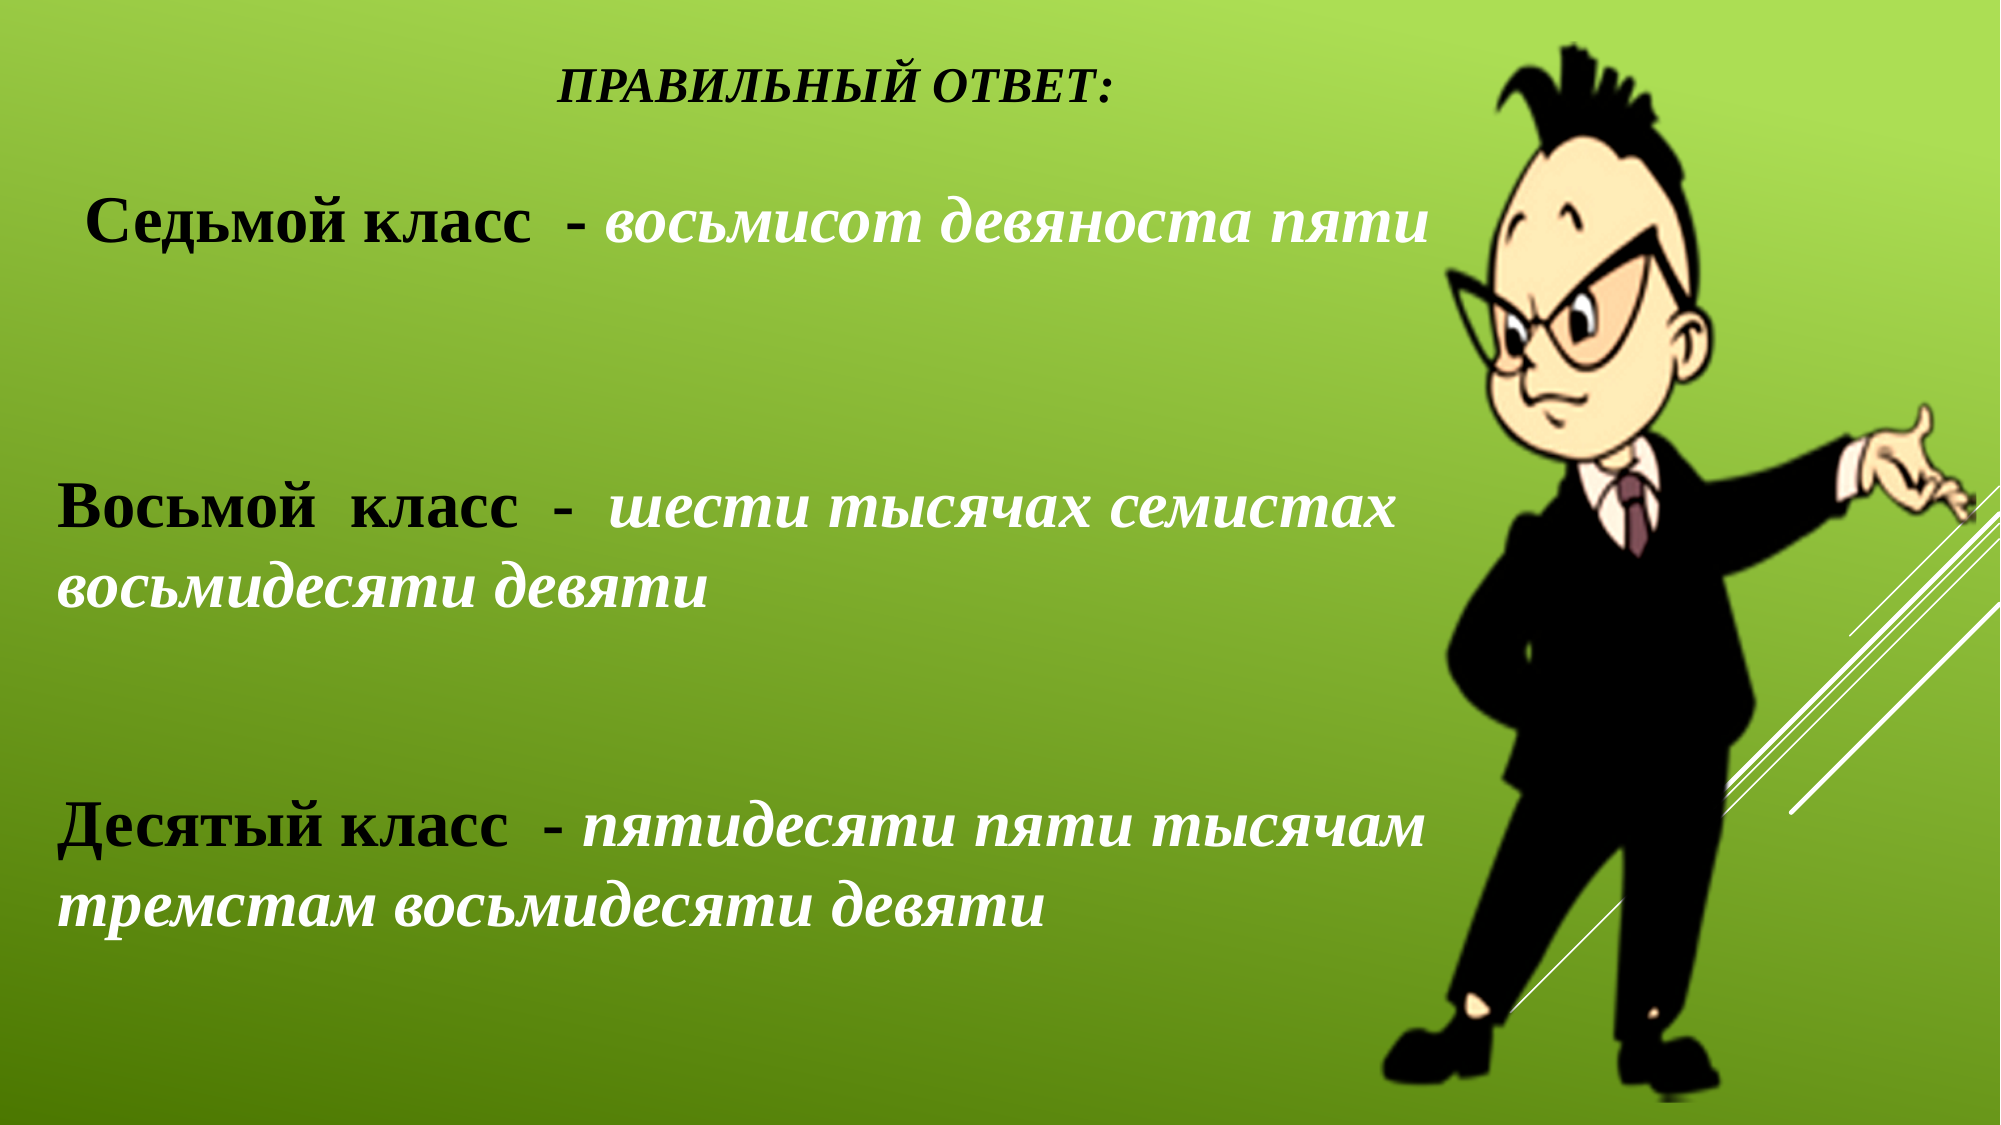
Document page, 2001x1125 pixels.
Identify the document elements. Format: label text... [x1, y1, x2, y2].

text_box ПРАВИЛЬНЫЙ ОТВЕТ: [508, 45, 1165, 121]
text_box Десятый класс - пятидесяти пяти тысячам тремстам восьмидесяти девяти [43, 772, 1326, 948]
text_box Восьмой класс - шести тысячах семистах восьмидесяти девяти [42, 453, 1326, 628]
picture [1326, 0, 2000, 1125]
text_box Седьмой класс - восьмисот девяноста пяти [69, 168, 1326, 263]
